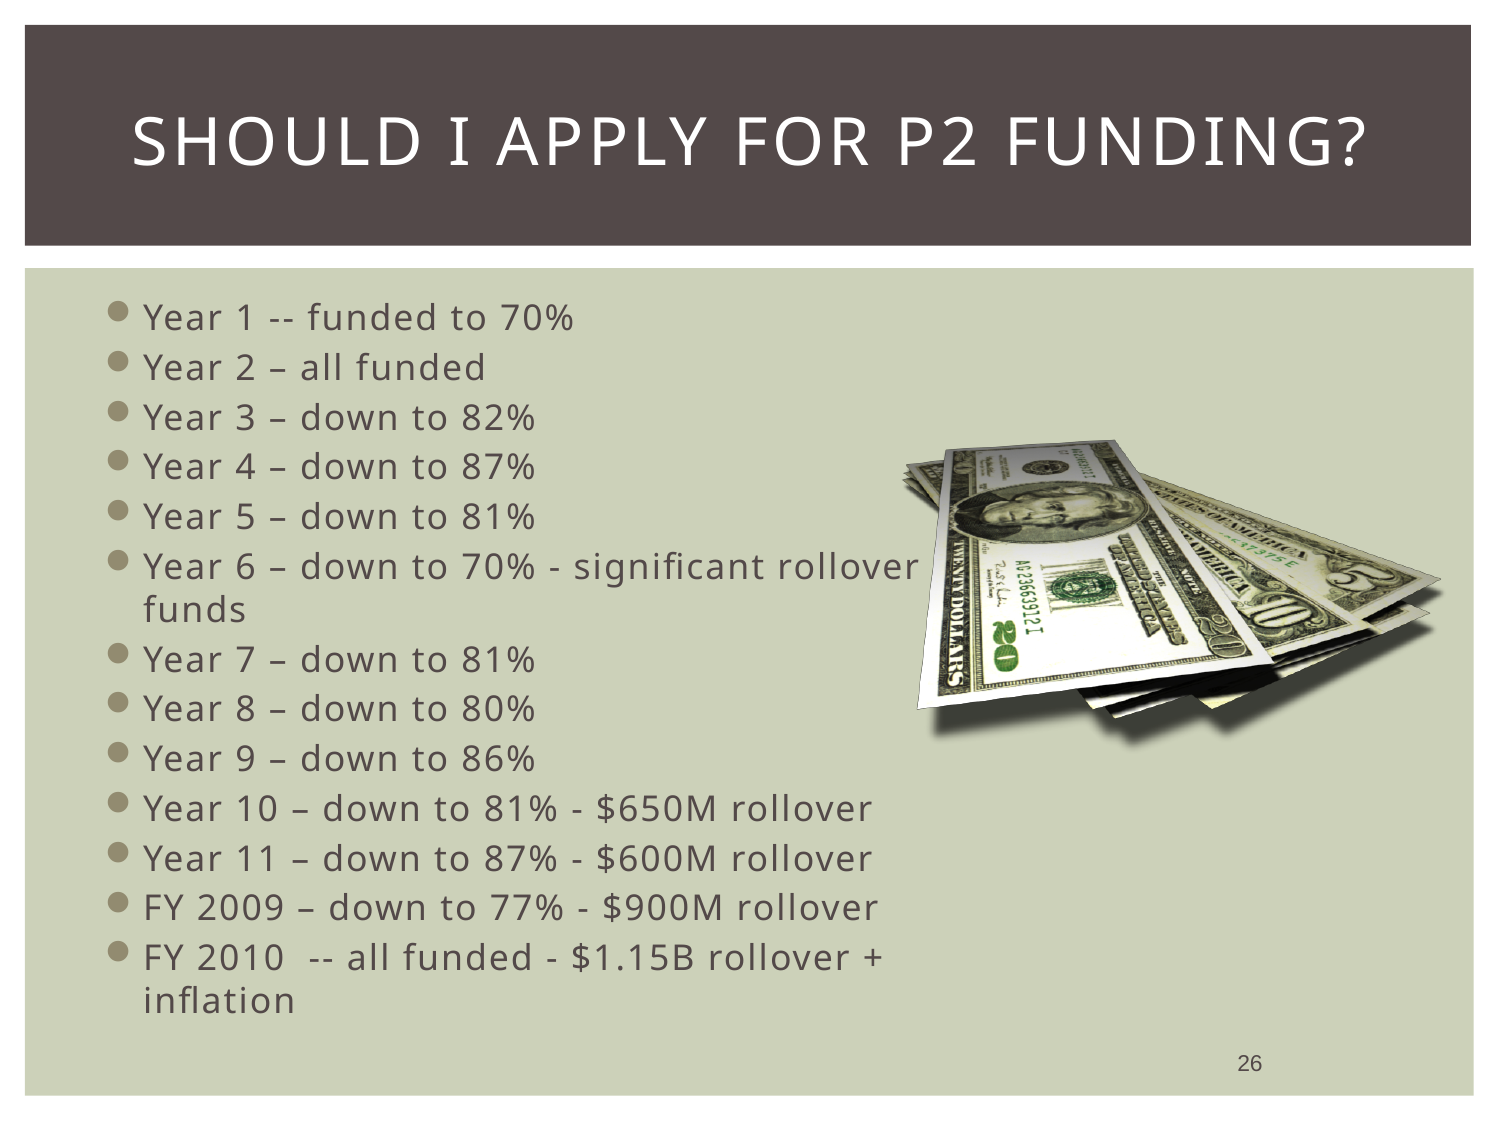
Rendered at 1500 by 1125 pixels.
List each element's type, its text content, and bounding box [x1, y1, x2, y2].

list Year 1 -- funded to 70% Year 2 – all funded Year 3 – down to 82% Year 4 – down to 87% Year 5 – down to 81% Year 6 – down to 70% - significant rollover funds Year 7 – down to 81% Year 8 – down to 80% Year 9 – down to 86% Year 10 – down to 81% - $650M rollover Year 11 – down to 87% - $600M rollover FY 2009 – down to 77% - $900M rollover FY 2010 -- all funded - $1.15B rollover + inflation [0, 287, 988, 1031]
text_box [899, 437, 1451, 759]
title Should I Apply for P2 Funding? [75, 45, 1425, 233]
slide_number 26 [1073, 1023, 1427, 1102]
text_box [287, 200, 1413, 944]
